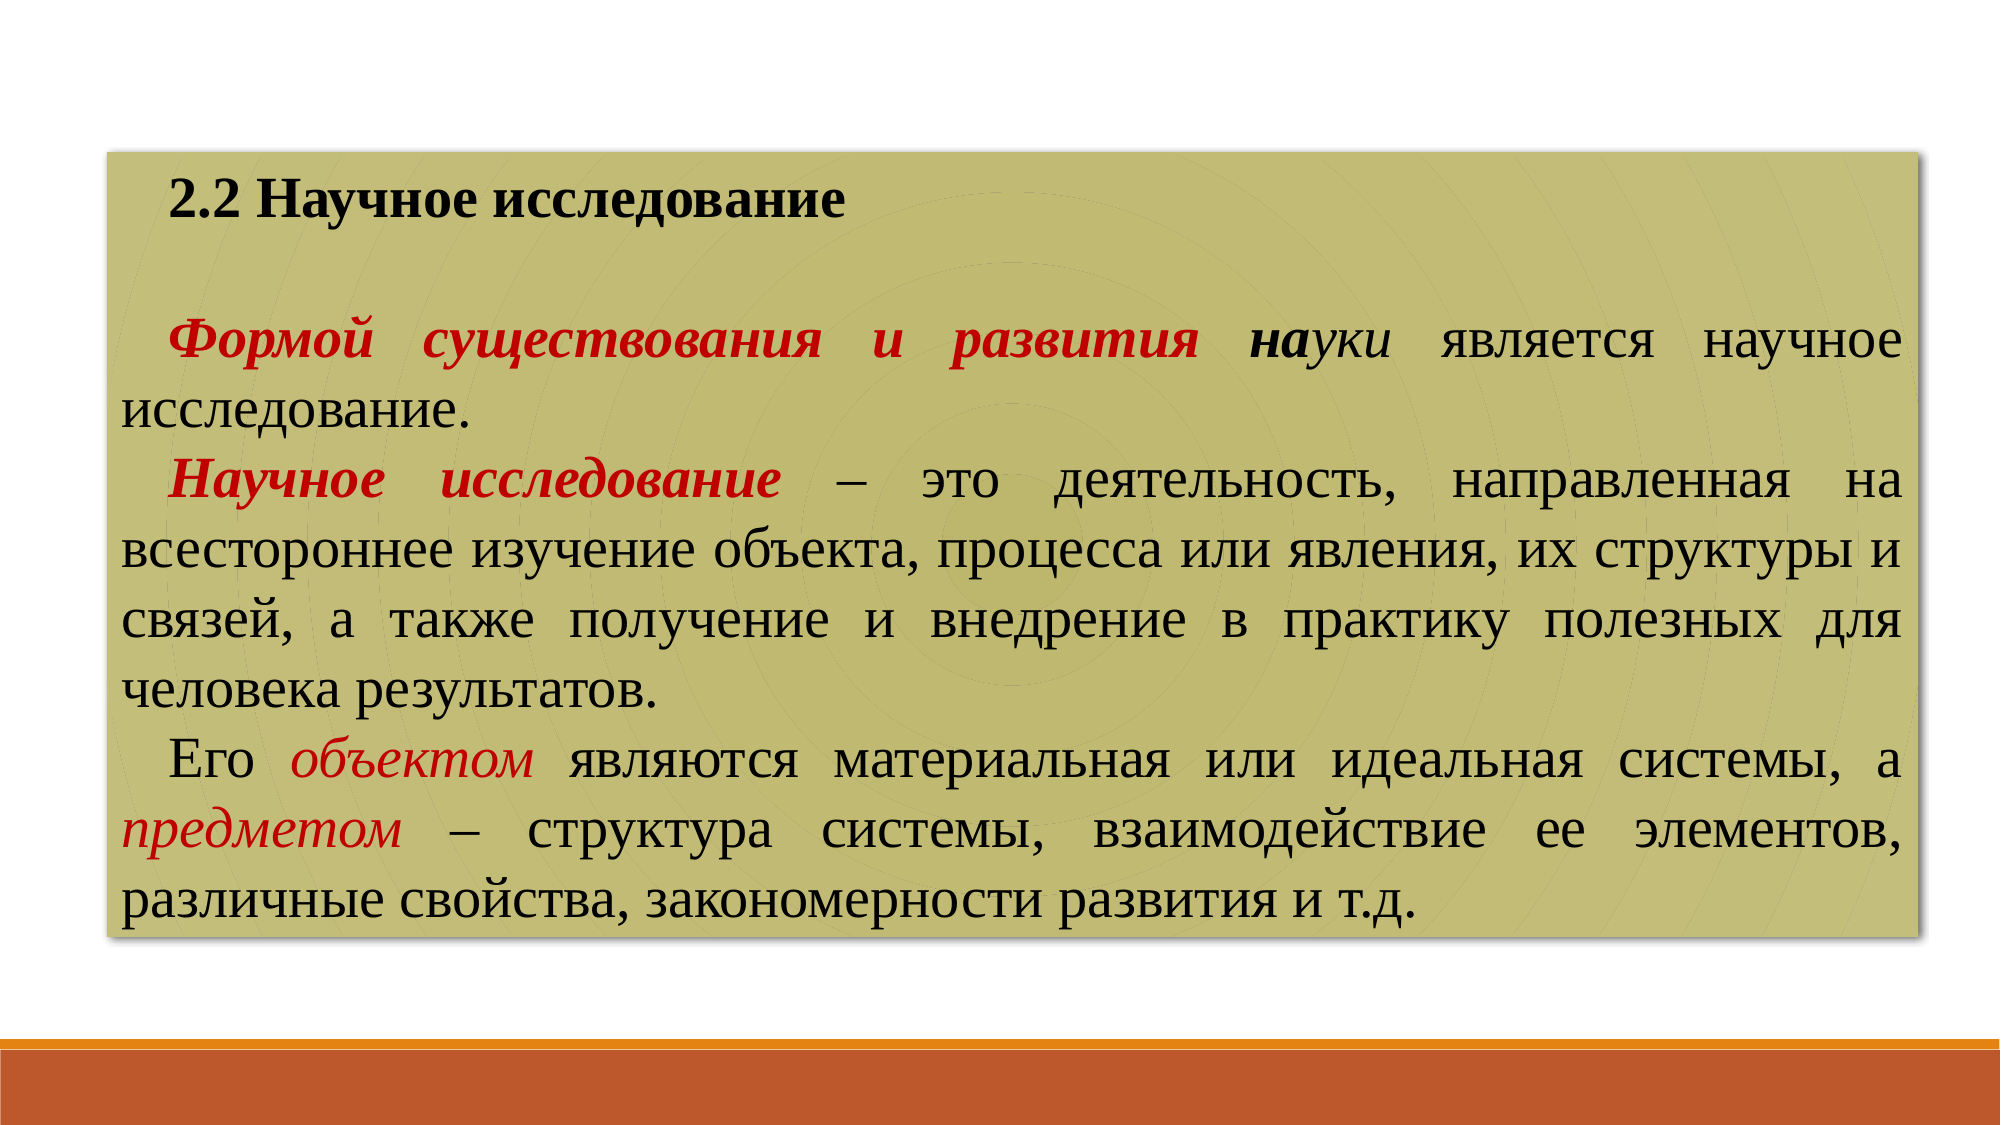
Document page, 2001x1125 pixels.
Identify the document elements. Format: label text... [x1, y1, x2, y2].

text_box 2.2 Научное исследование Формой существования и развития науки является научное исследование. Научное исследование – это деятельность, направленная на всестороннее изучение объекта, процесса или явления, их структуры и связей, а также получение и внедрение в практику полезных для человека результатов. Его объектом являются материальная или идеальная системы, а предметом – структура системы, взаимодействие ее элементов, различные свойства, закономерности развития и т.д. [106, 152, 1919, 937]
